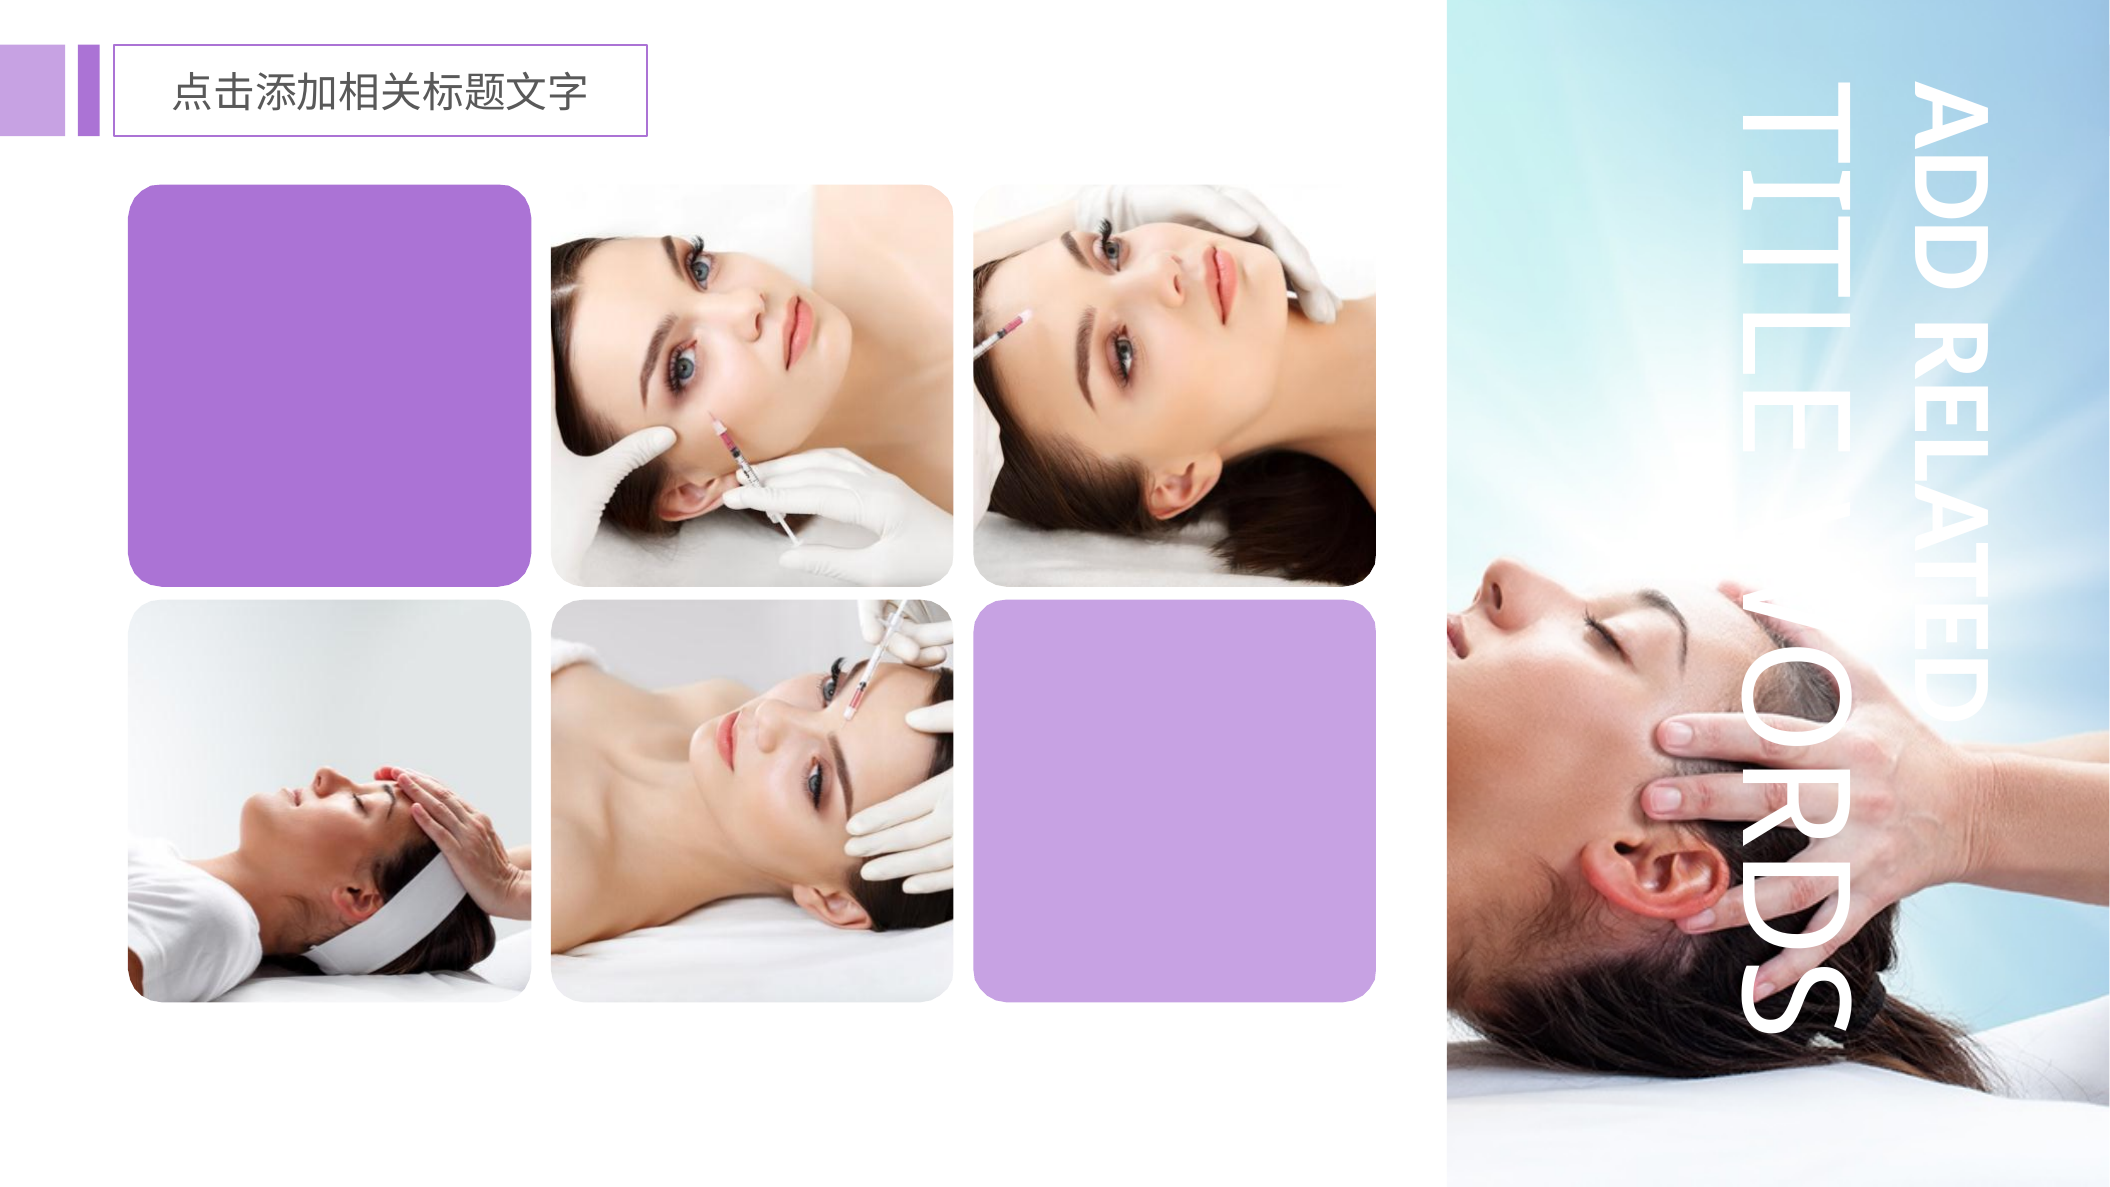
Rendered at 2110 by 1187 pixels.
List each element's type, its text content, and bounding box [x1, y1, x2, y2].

text_box [550, 184, 954, 587]
text_box [127, 184, 532, 587]
text_box [973, 599, 1376, 1003]
text_box 点击添加相关标题文字 [135, 44, 625, 137]
text_box ADD RELATED TITLE WORDS [1705, 66, 2036, 1107]
text_box [127, 599, 532, 1003]
text_box [1446, 0, 2110, 1187]
text_box [550, 599, 954, 1003]
text_box [973, 184, 1376, 587]
